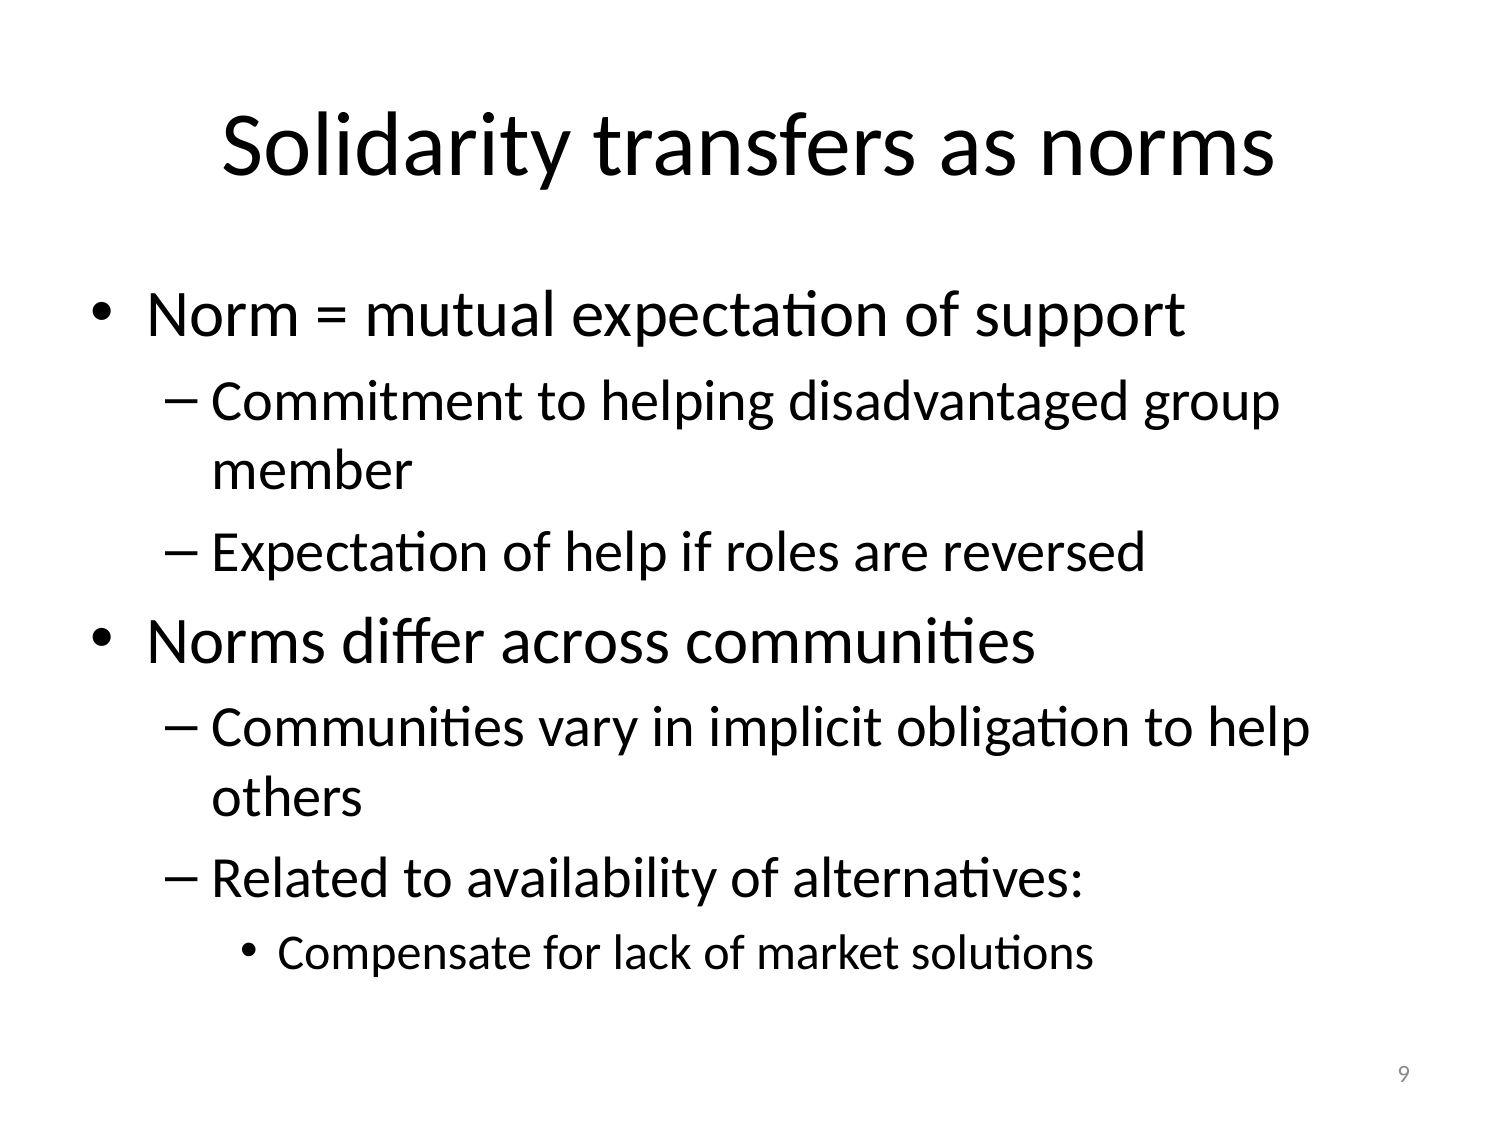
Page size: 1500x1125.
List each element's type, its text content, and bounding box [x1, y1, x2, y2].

title Solidarity transfers as norms [75, 45, 1425, 233]
list Norm = mutual expectation of support Commitment to helping disadvantaged group member Expectation of help if roles are reversed Norms differ across communities Communities vary in implicit obligation to help others Related to availability of alternatives: Compensate for lack of market solutions [75, 262, 1425, 1093]
slide_number 9 [1074, 1042, 1425, 1103]
